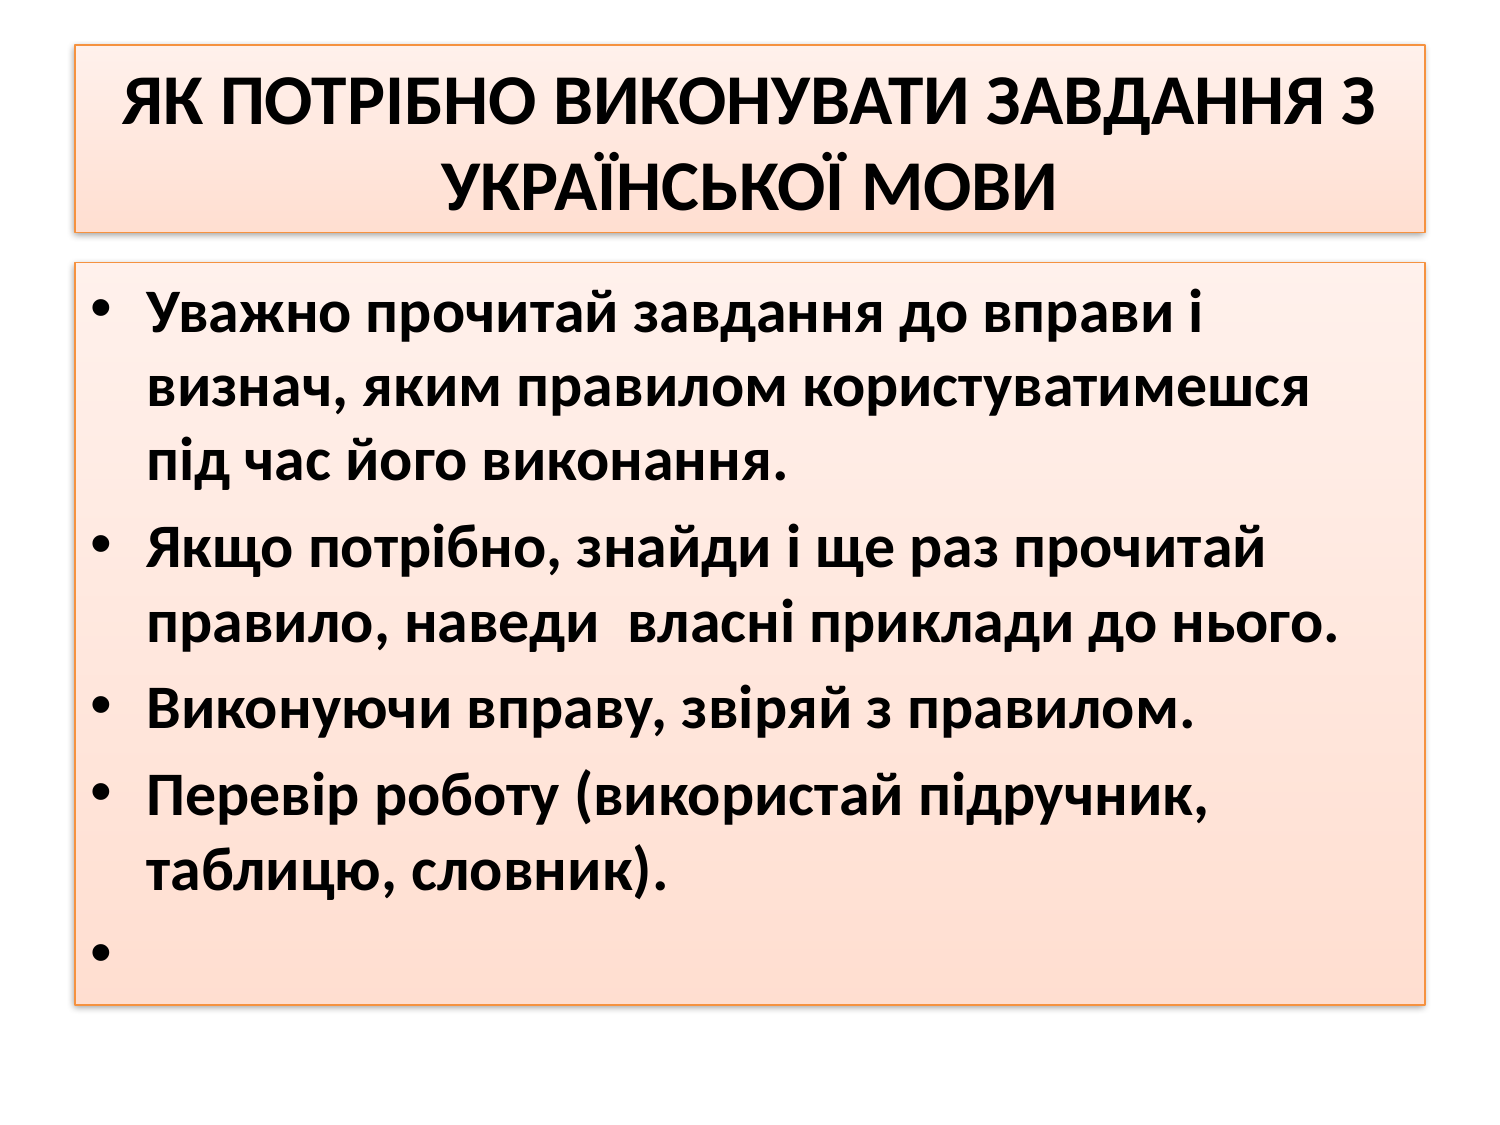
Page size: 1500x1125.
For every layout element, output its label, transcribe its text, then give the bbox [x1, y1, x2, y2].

title ЯК ПОТРІБНО ВИКОНУВАТИ ЗАВДАННЯ З УКРАЇНСЬКОЇ МОВИ [74, 44, 1426, 233]
list Уважно прочитай завдання до вправи і визнач, яким правилом користуватимешся під час його виконання. Якщо потрібно, знайди і ще раз прочитай правило, наведи власні приклади до нього. Виконуючи вправу, звіряй з правилом. Перевір роботу (використай підручник, таблицю, словник). [74, 262, 1426, 1006]
